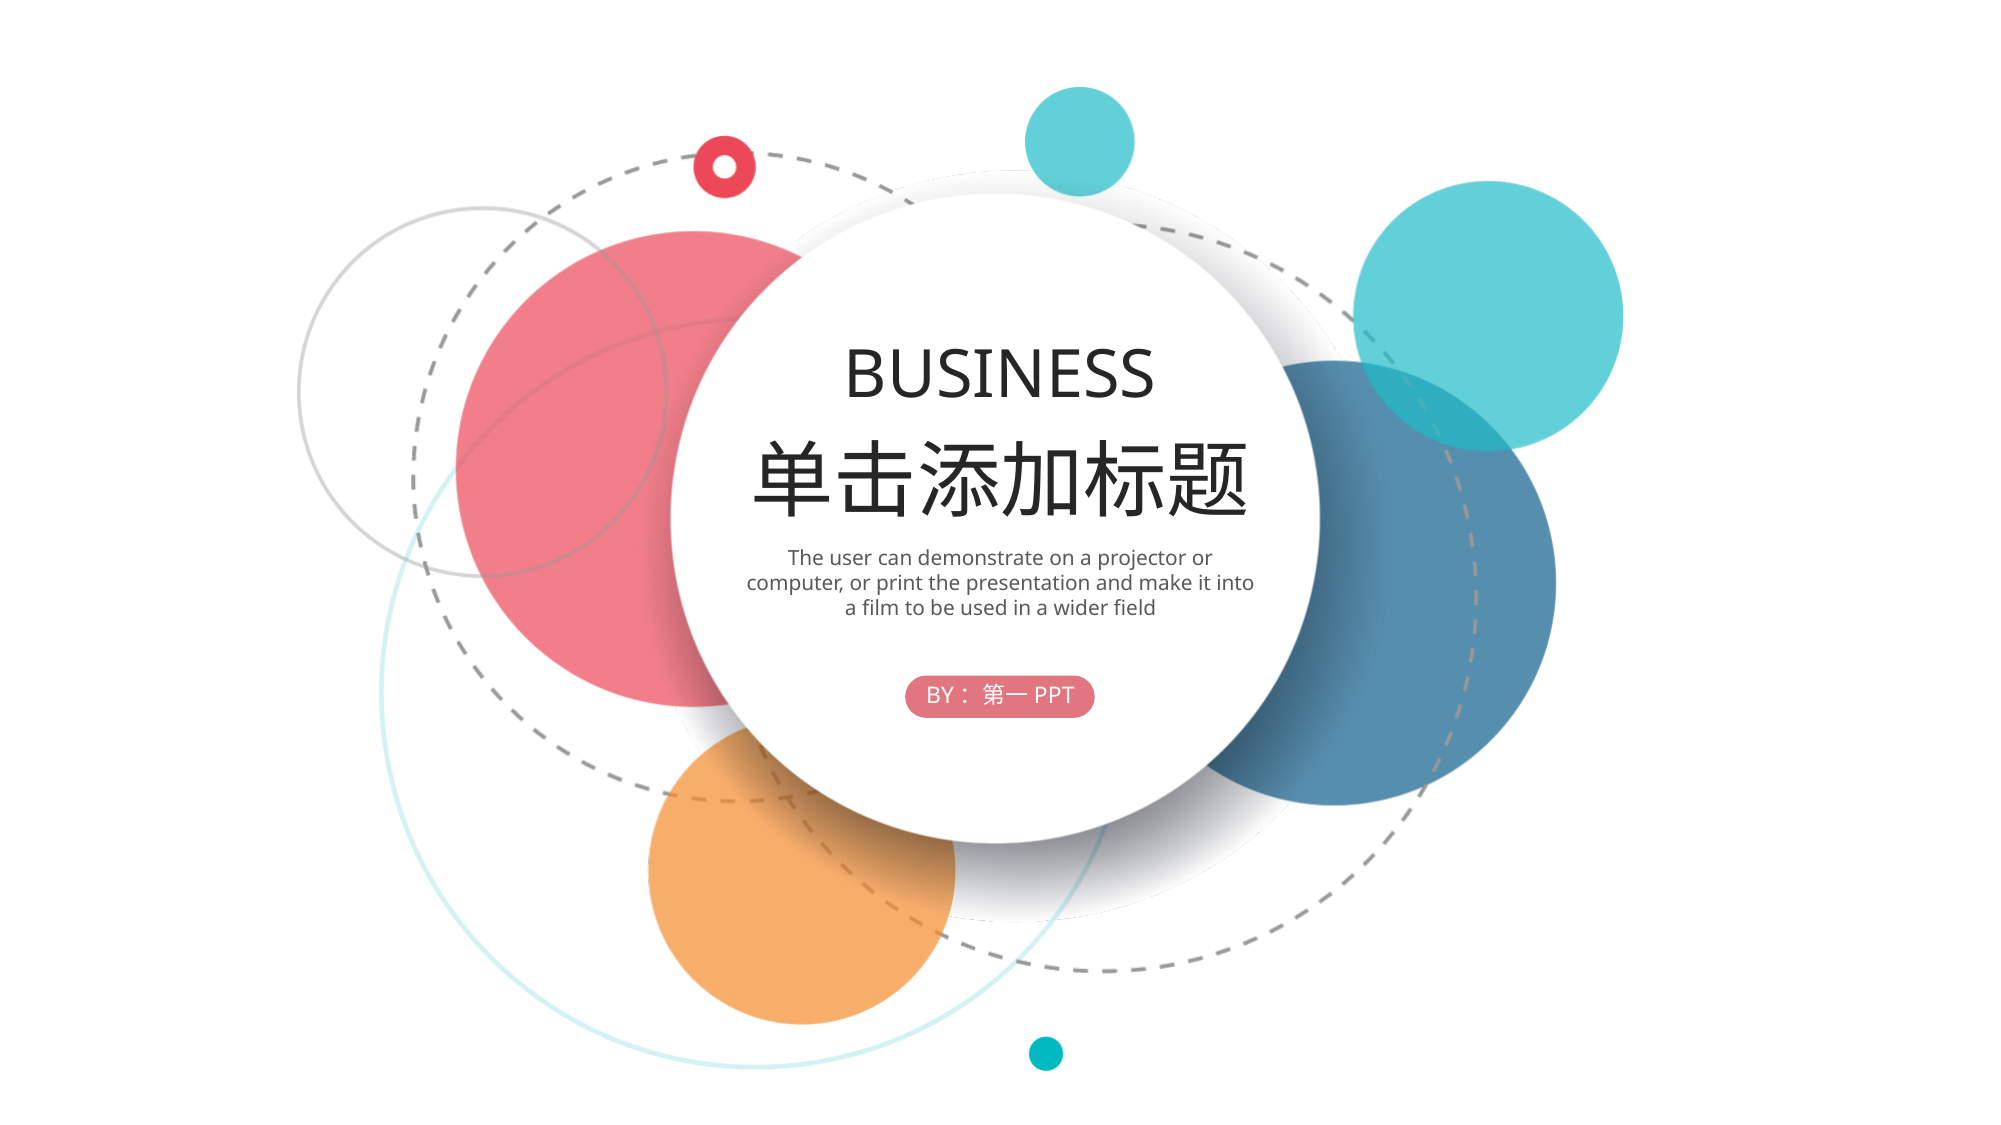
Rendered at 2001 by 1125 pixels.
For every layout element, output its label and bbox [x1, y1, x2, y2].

picture [297, 87, 1623, 1071]
text_box [905, 673, 1095, 718]
